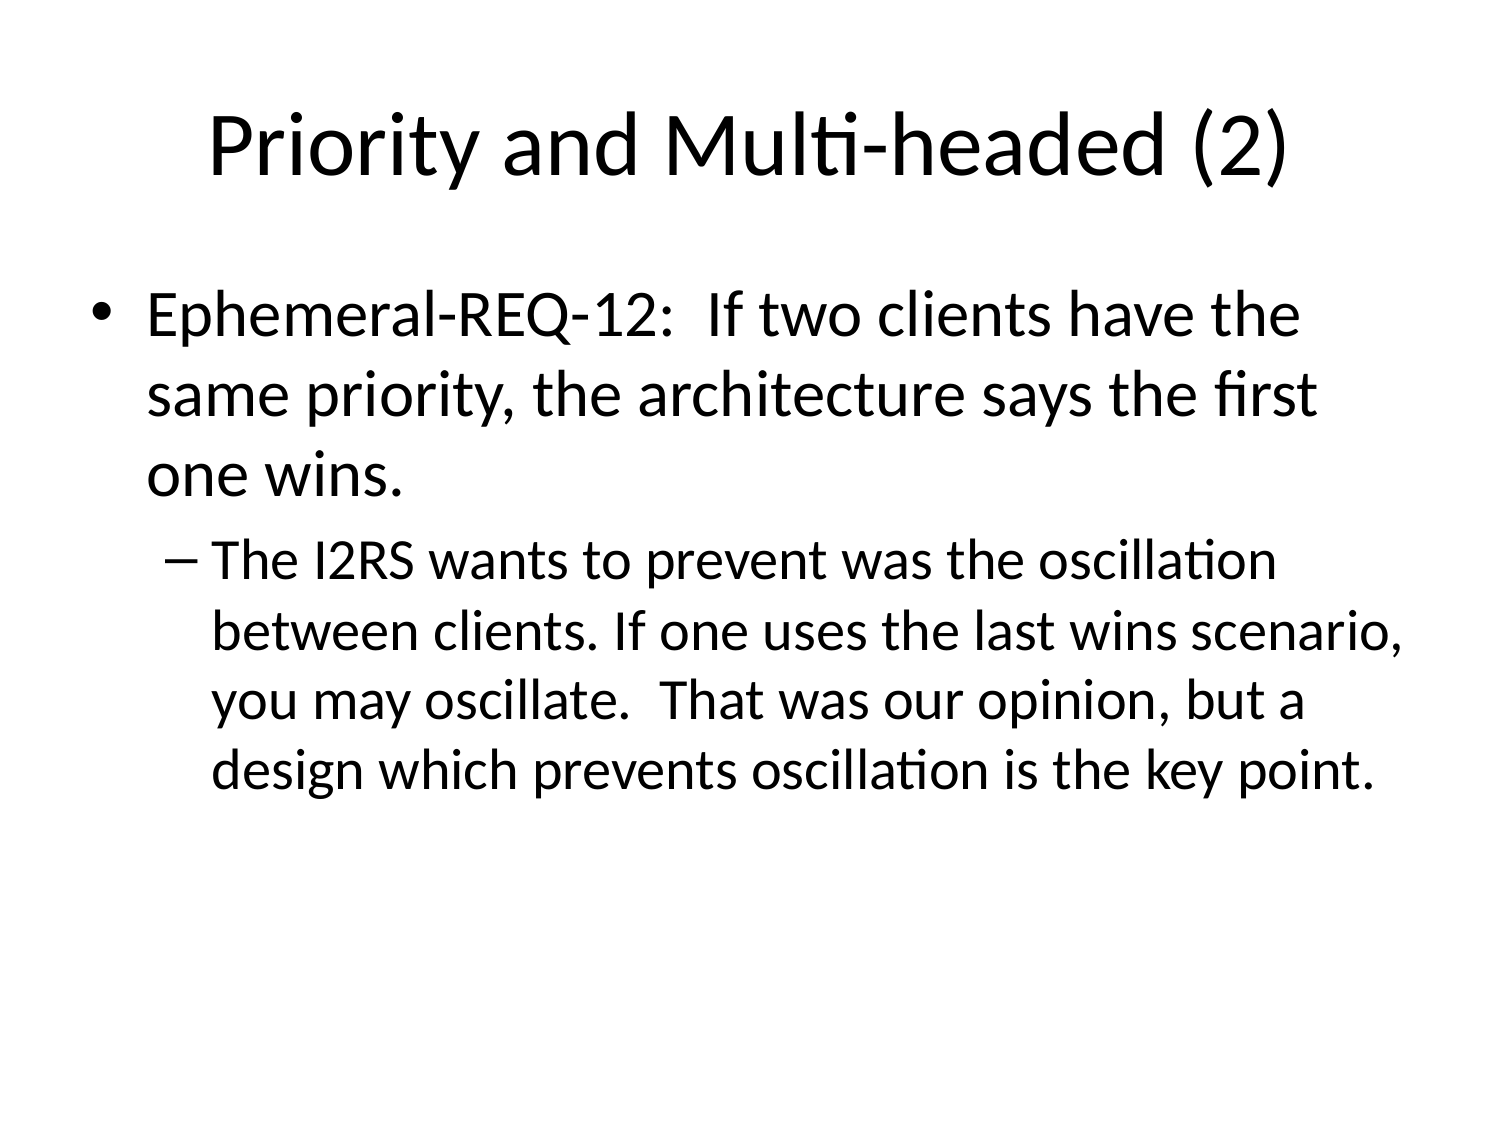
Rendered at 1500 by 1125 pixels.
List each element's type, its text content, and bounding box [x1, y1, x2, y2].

list Ephemeral-REQ-12: If two clients have the same priority, the architecture says the first one wins. The I2RS wants to prevent was the oscillation between clients. If one uses the last wins scenario, you may oscillate. That was our opinion, but a design which prevents oscillation is the key point. [75, 262, 1425, 1005]
title Priority and Multi-headed (2) [75, 45, 1425, 233]
